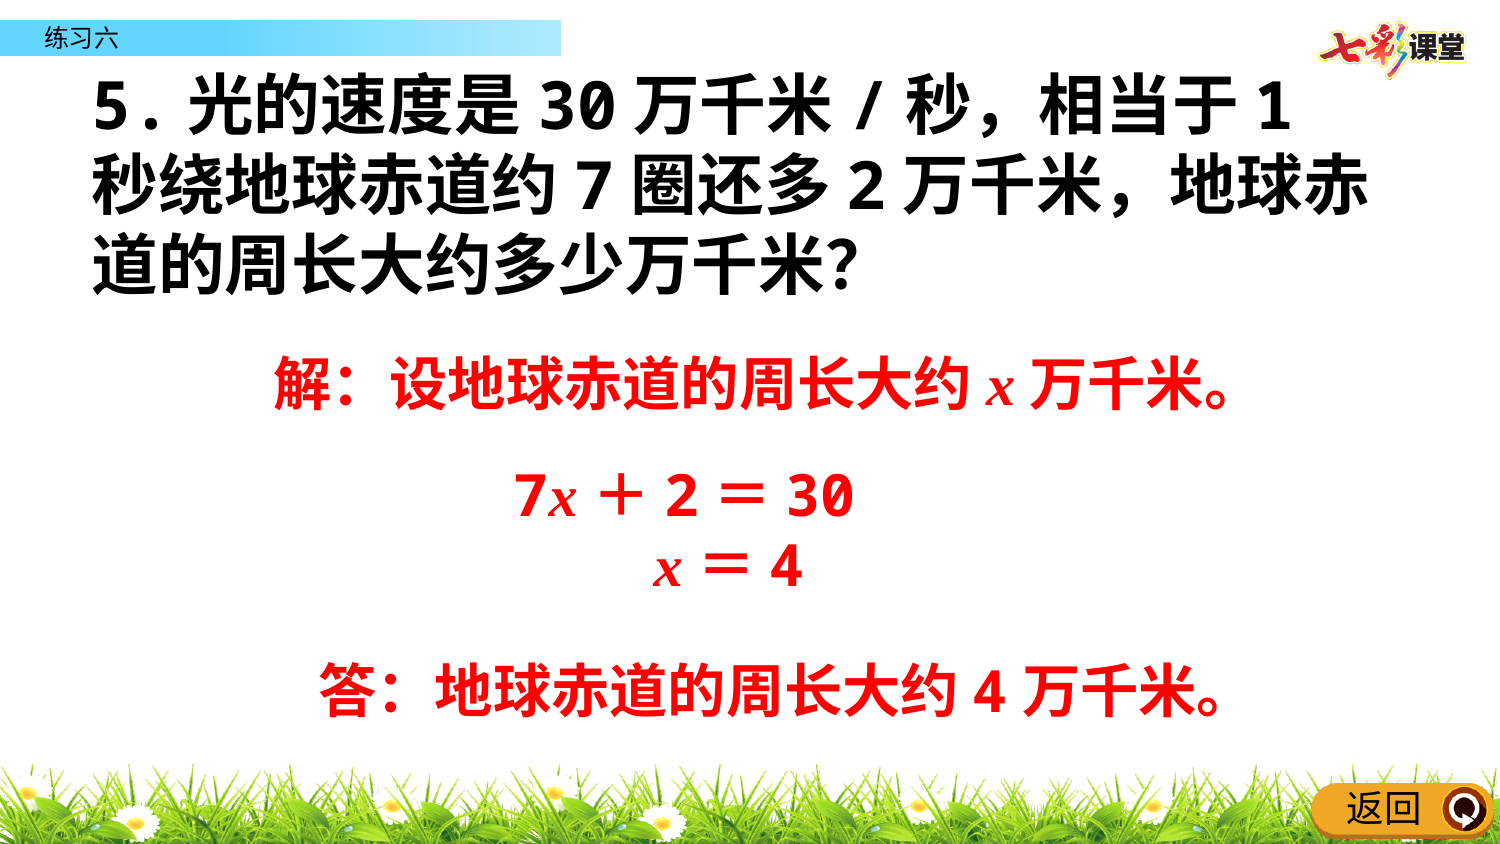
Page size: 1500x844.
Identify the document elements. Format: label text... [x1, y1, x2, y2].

text_box 7x＋2＝30 x＝4 [499, 450, 871, 606]
picture [0, 764, 1500, 844]
text_box 解：设地球赤道的周长大约x万千米。 [258, 339, 1277, 424]
text_box 答：地球赤道的周长大约4万千米。 [303, 646, 1270, 731]
picture [1316, 20, 1468, 80]
text_box 5.光的速度是30万千米/秒，相当于1秒绕地球赤道约7圈还多2万千米，地球赤道的周长大约多少万千米？ [76, 55, 1388, 311]
